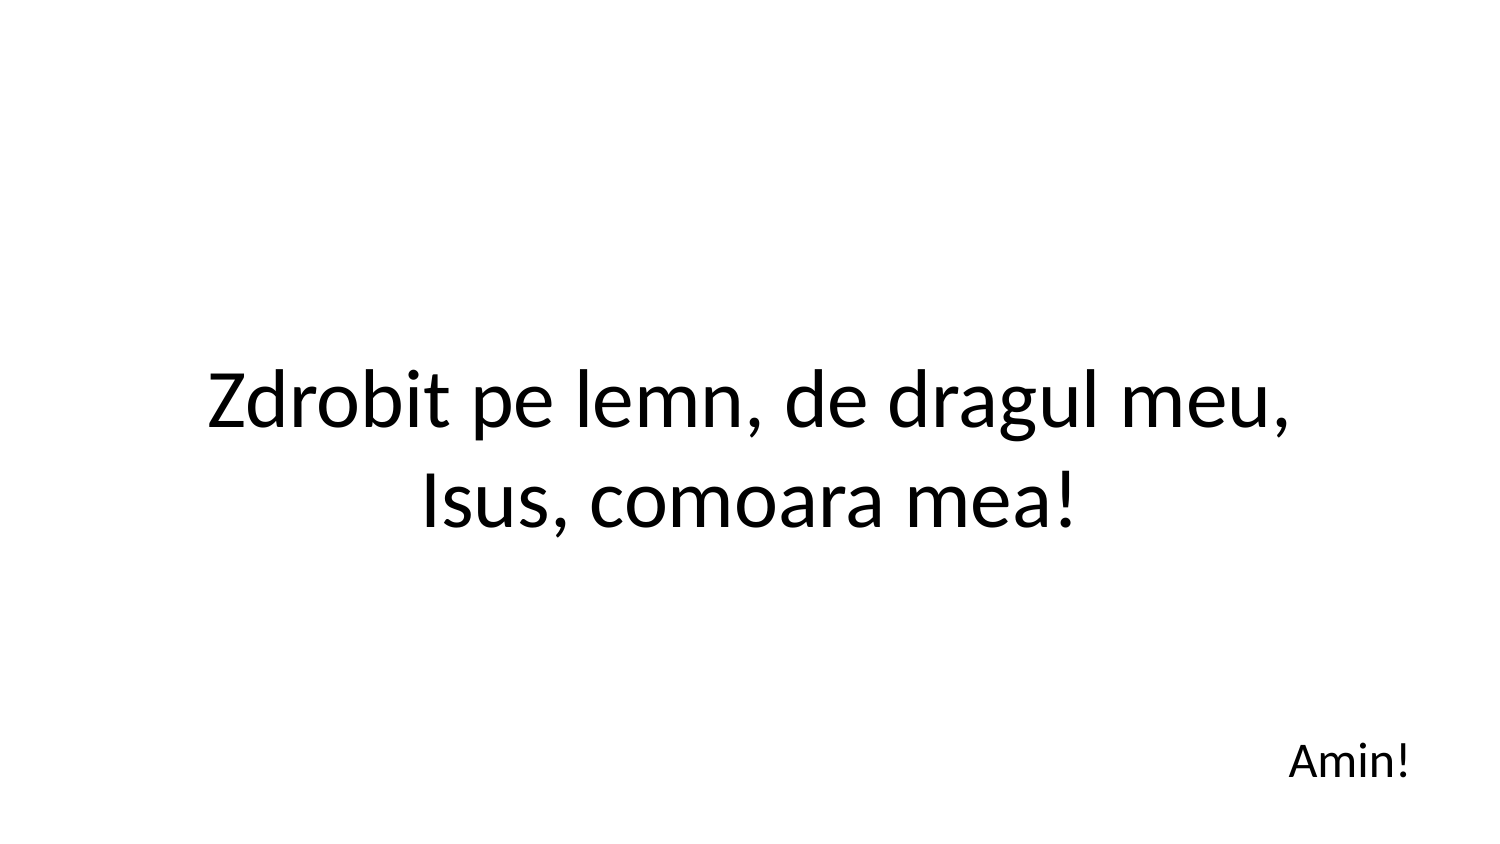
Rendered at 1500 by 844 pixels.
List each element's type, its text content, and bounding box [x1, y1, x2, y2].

text_box Amin! [1273, 674, 1427, 795]
text_box Zdrobit pe lemn, de dragul meu, Isus, comoara mea! [192, 292, 1308, 552]
